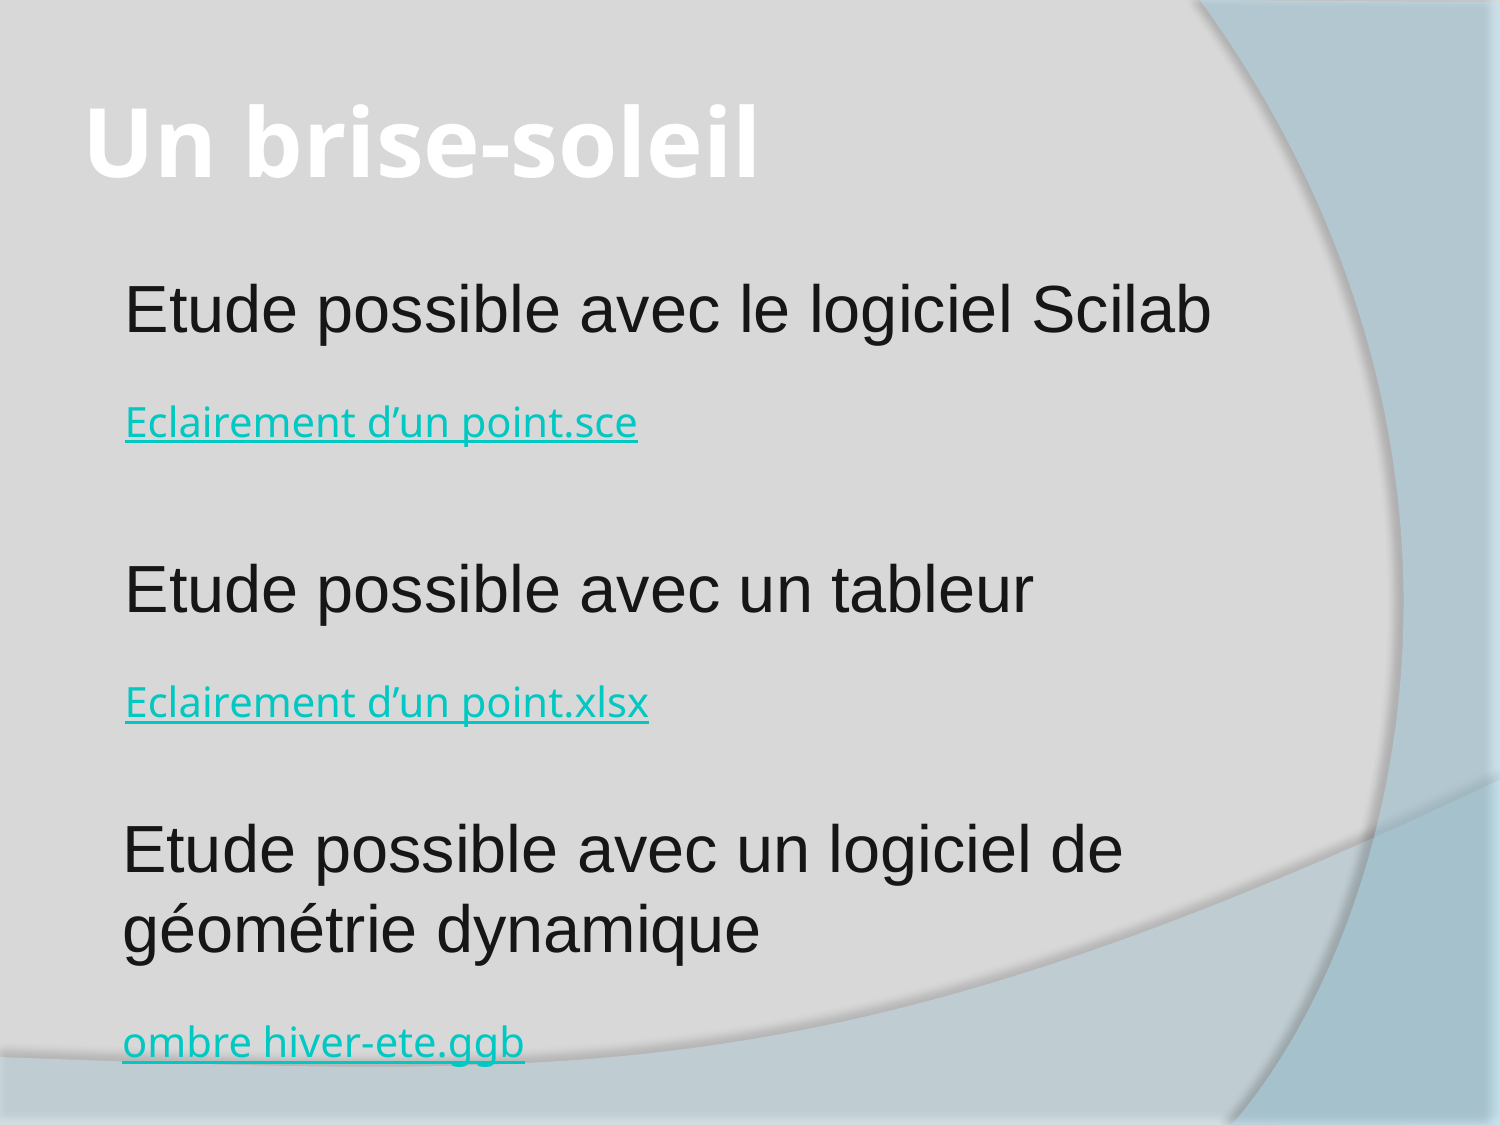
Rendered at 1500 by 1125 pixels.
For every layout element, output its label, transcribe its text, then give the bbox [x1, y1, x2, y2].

text_box Etude possible avec un tableur Eclairement d’un point.xlsx [109, 538, 1257, 741]
text_box Etude possible avec le logiciel Scilab Eclairement d’un point.sce [109, 258, 1232, 460]
text_box Etude possible avec un logiciel de géométrie dynamique ombre hiver-ete.ggb [107, 798, 1359, 1081]
title Un brise-soleil [75, 45, 1300, 233]
